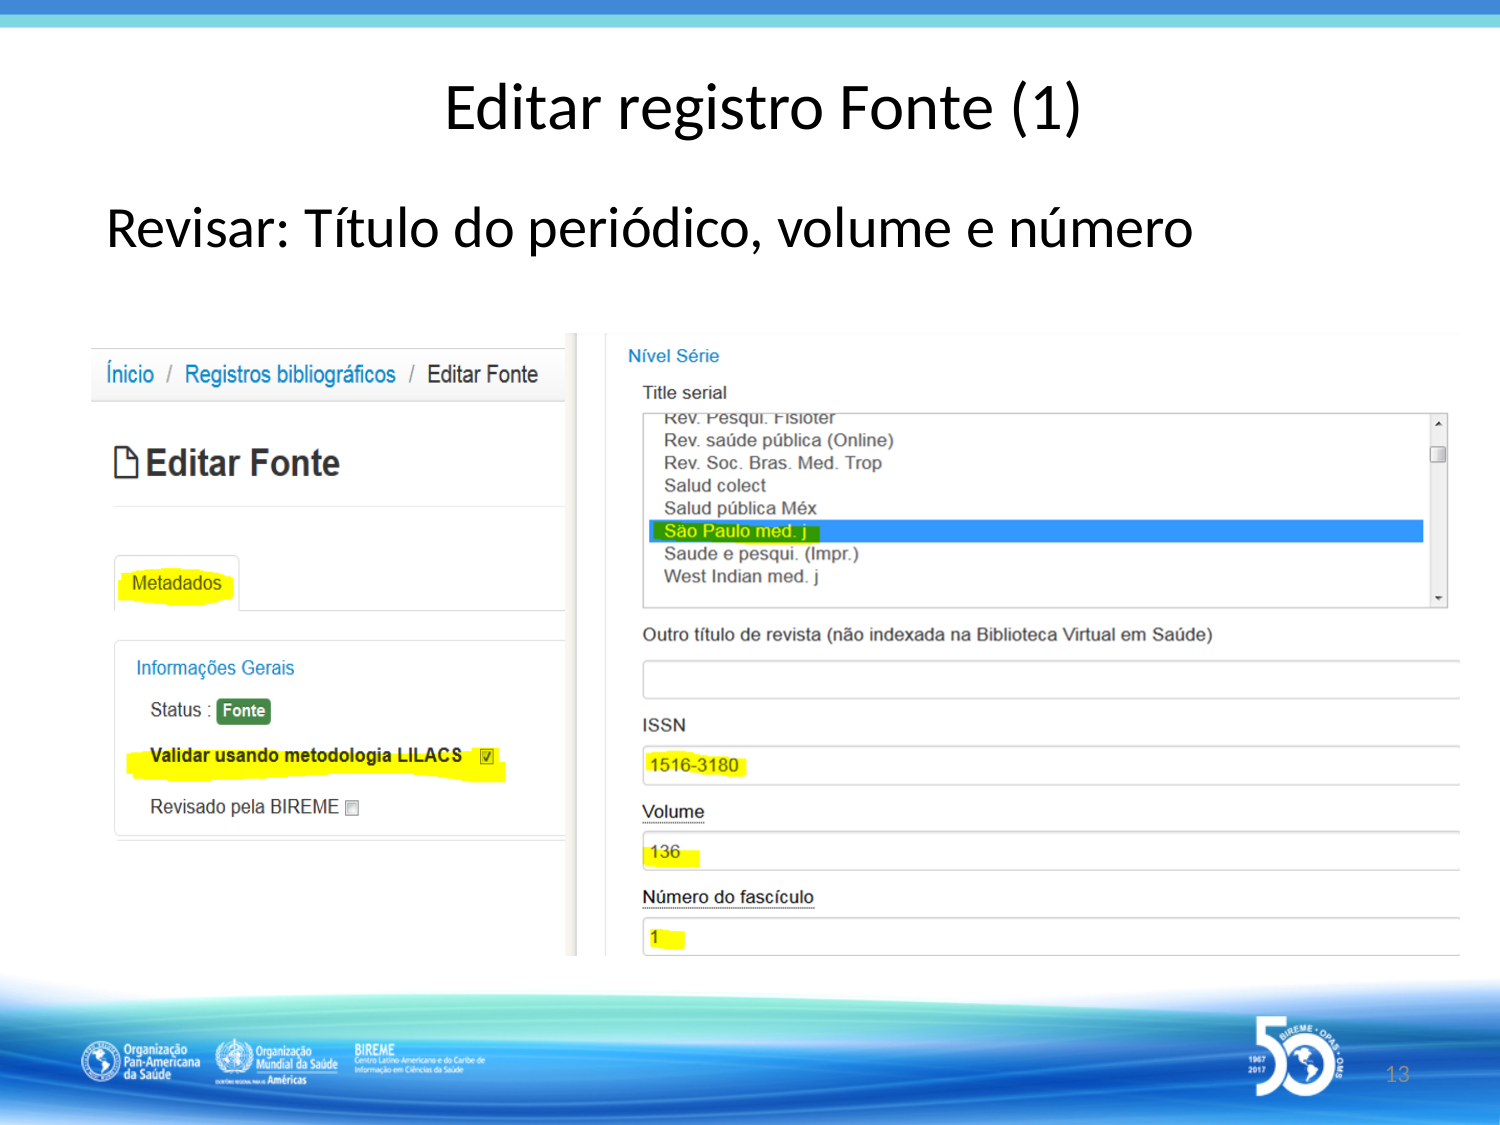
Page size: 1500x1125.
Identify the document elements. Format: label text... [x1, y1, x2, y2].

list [91, 348, 560, 841]
text_box Revisar: Título do periódico, volume e número [91, 181, 1405, 312]
slide_number 13 [1074, 1042, 1425, 1103]
picture [0, 0, 1500, 1125]
title Editar registro Fonte (1) [103, 45, 1425, 161]
